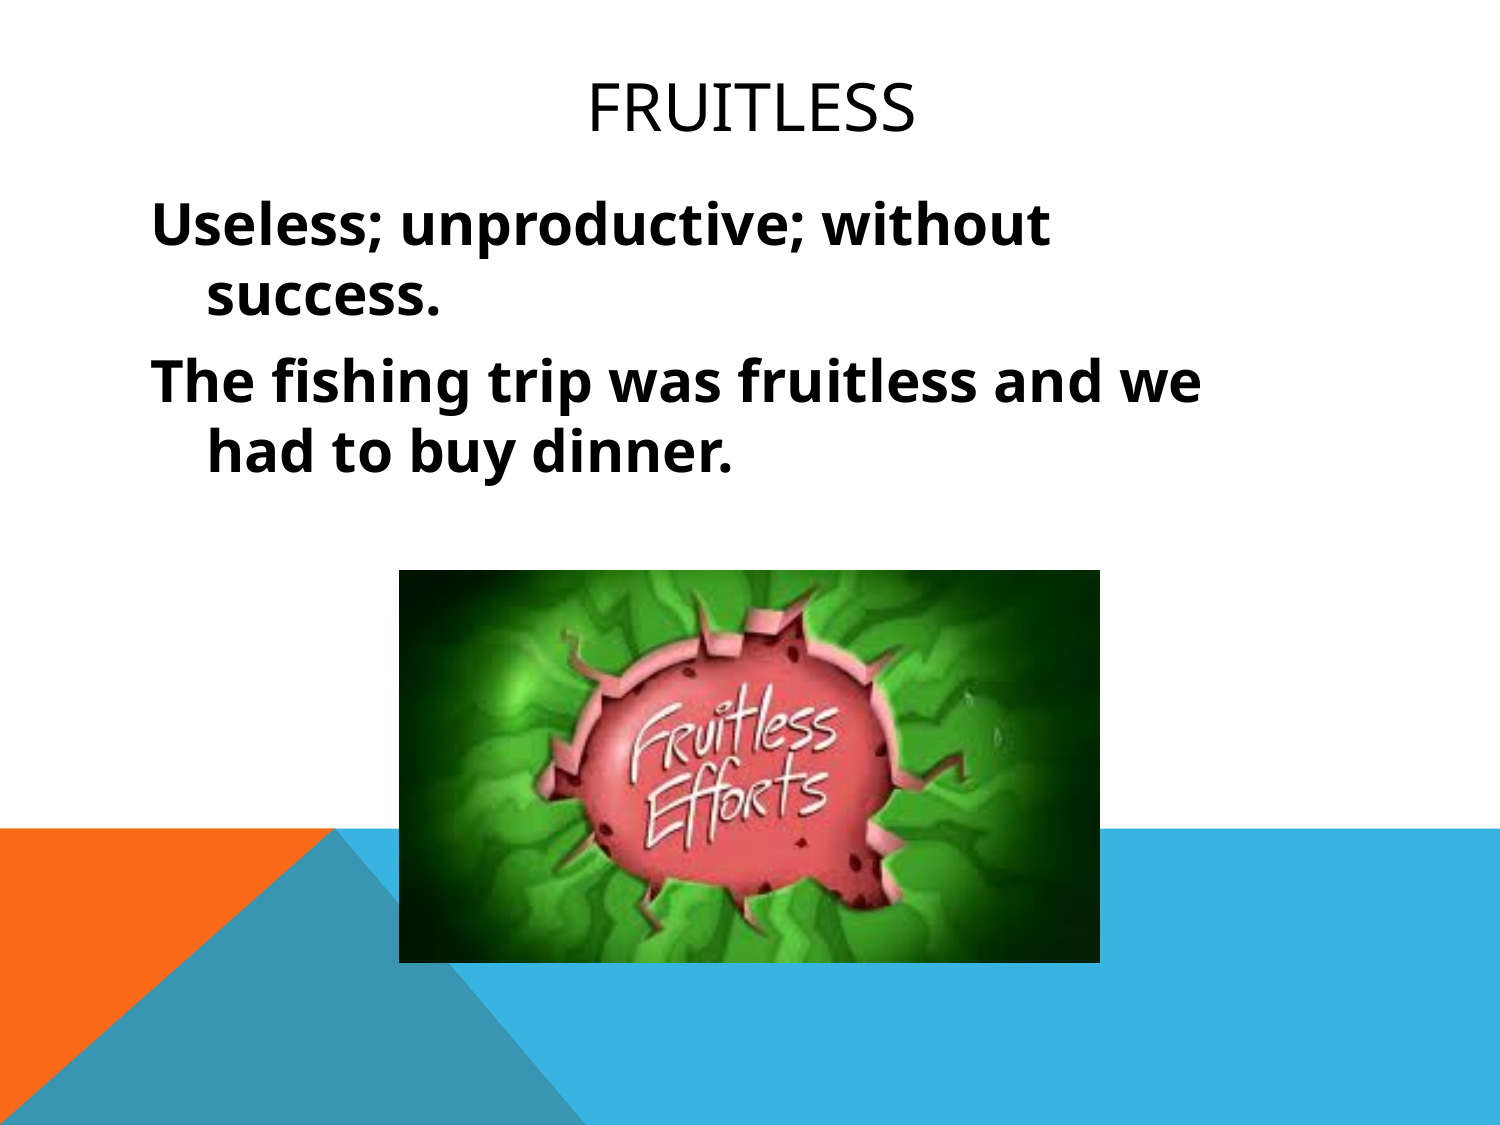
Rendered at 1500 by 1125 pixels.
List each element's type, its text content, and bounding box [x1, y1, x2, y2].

picture [399, 570, 1101, 963]
list Useless; unproductive; without success. The fishing trip was fruitless and we had to buy dinner. [135, 179, 1300, 438]
title fruitless [135, 60, 1369, 150]
